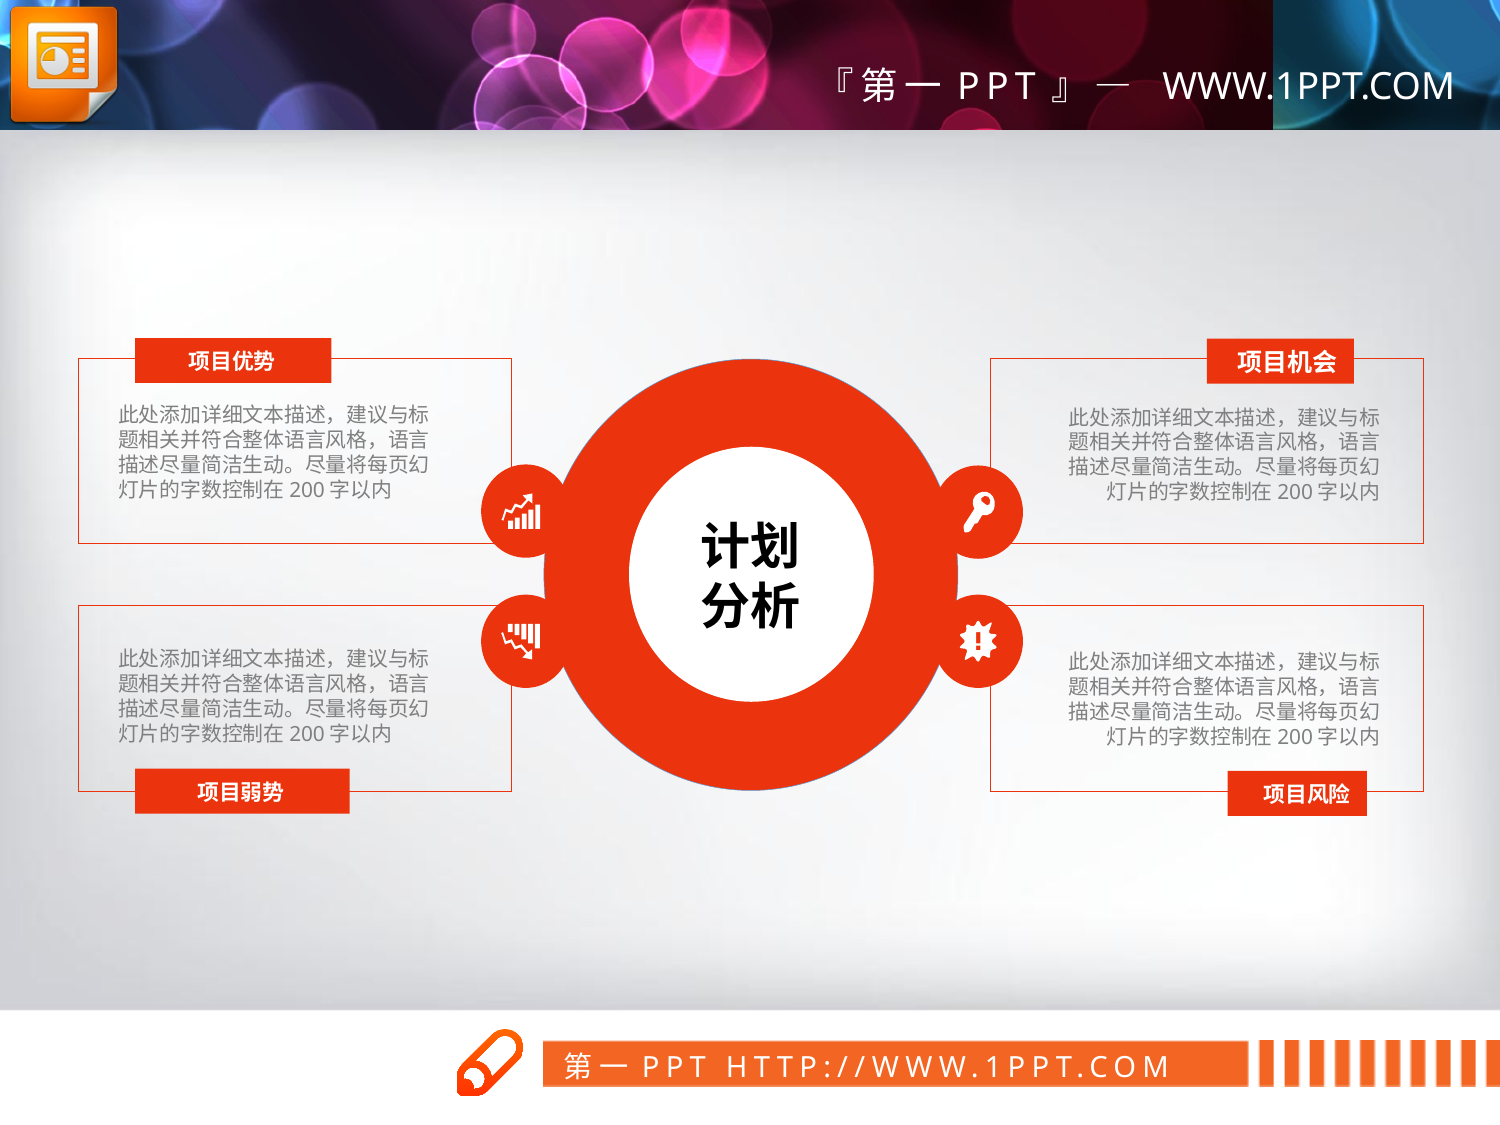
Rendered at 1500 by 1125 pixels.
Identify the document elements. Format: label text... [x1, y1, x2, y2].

text_box 此处添加详细文本描述，建议与标题相关并符合整体语言风格，语言描述尽量简洁生动。尽量将每页幻灯片的字数控制在200字以内 [101, 393, 454, 510]
text_box 项目弱势 [135, 768, 350, 814]
text_box [990, 605, 1424, 792]
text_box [480, 464, 571, 558]
text_box [990, 358, 1424, 544]
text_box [933, 465, 1024, 559]
picture [543, 1040, 1500, 1087]
text_box 项目风险 [1227, 770, 1367, 816]
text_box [543, 358, 959, 791]
text_box [78, 605, 512, 792]
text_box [933, 594, 1024, 689]
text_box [480, 594, 571, 689]
picture [0, 0, 1500, 1012]
text_box 此处添加详细文本描述，建议与标题相关并符合整体语言风格，语言描述尽量简洁生动。尽量将每页幻灯片的字数控制在200字以内 [1044, 640, 1397, 757]
text_box 此处添加详细文本描述，建议与标题相关并符合整体语言风格，语言描述尽量简洁生动。尽量将每页幻灯片的字数控制在200字以内 [101, 637, 454, 754]
text_box [78, 358, 512, 544]
text_box 此处添加详细文本描述，建议与标题相关并符合整体语言风格，语言描述尽量简洁生动。尽量将每页幻灯片的字数控制在200字以内 [1044, 395, 1397, 513]
text_box 项目优势 [135, 338, 332, 383]
text_box 项目机会 [1206, 338, 1354, 384]
